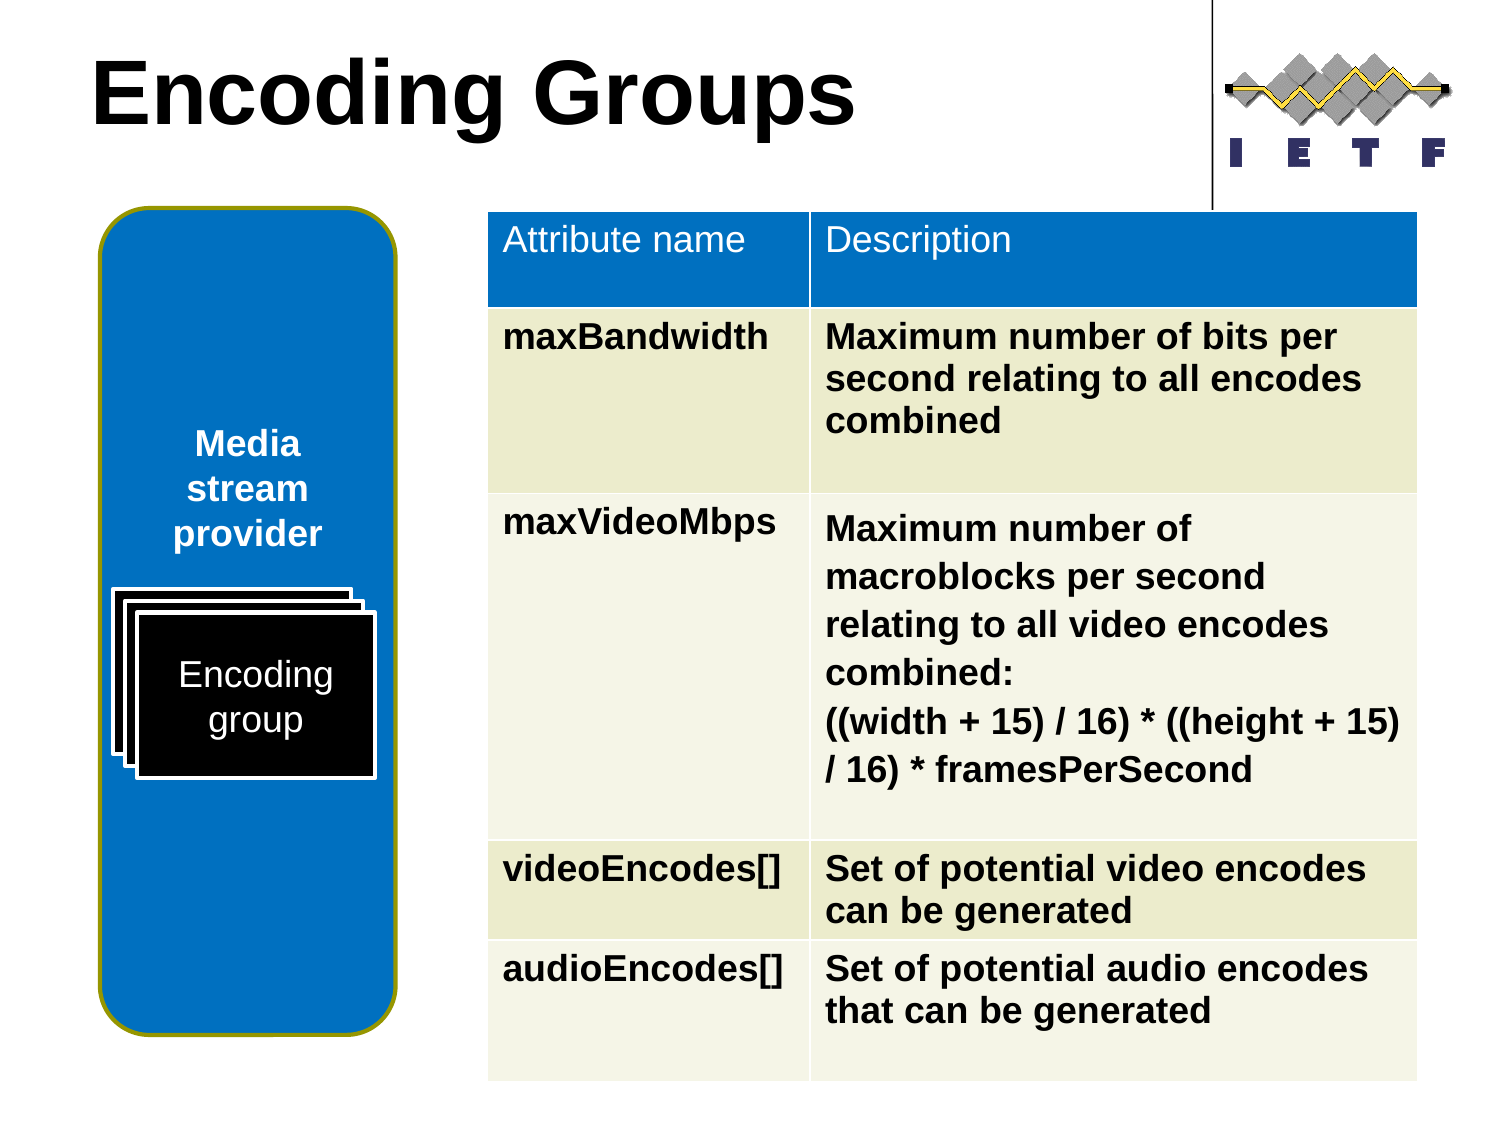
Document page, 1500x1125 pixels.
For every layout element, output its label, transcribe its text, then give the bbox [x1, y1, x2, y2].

table_header Description [811, 212, 1417, 307]
text_box Media stream provider [97, 205, 398, 1038]
table_cell Set of potential audio encodes that can be generated [811, 941, 1417, 1081]
table_cell Maximum number of macroblocks per second relating to all video encodes combined: ((width + 15) / 16) * ((height + 15) / 16) * framesPerSecond [811, 494, 1417, 839]
table_cell Maximum number of bits per second relating to all encodes combined [811, 309, 1417, 493]
table_header Attribute name [488, 212, 809, 307]
text_box Encoding group [111, 587, 353, 756]
table_cell audioEncodes[] [488, 941, 809, 1081]
text_box Encoding group [135, 610, 377, 780]
text_box Encoding group [123, 599, 365, 768]
table_cell videoEncodes[] [488, 841, 809, 939]
table_cell maxVideoMbps [488, 494, 809, 839]
table_cell maxBandwidth [488, 309, 809, 493]
table_cell Set of potential video encodes can be generated [811, 841, 1417, 939]
title Encoding Groups [74, 19, 1201, 151]
picture [1212, 37, 1463, 181]
